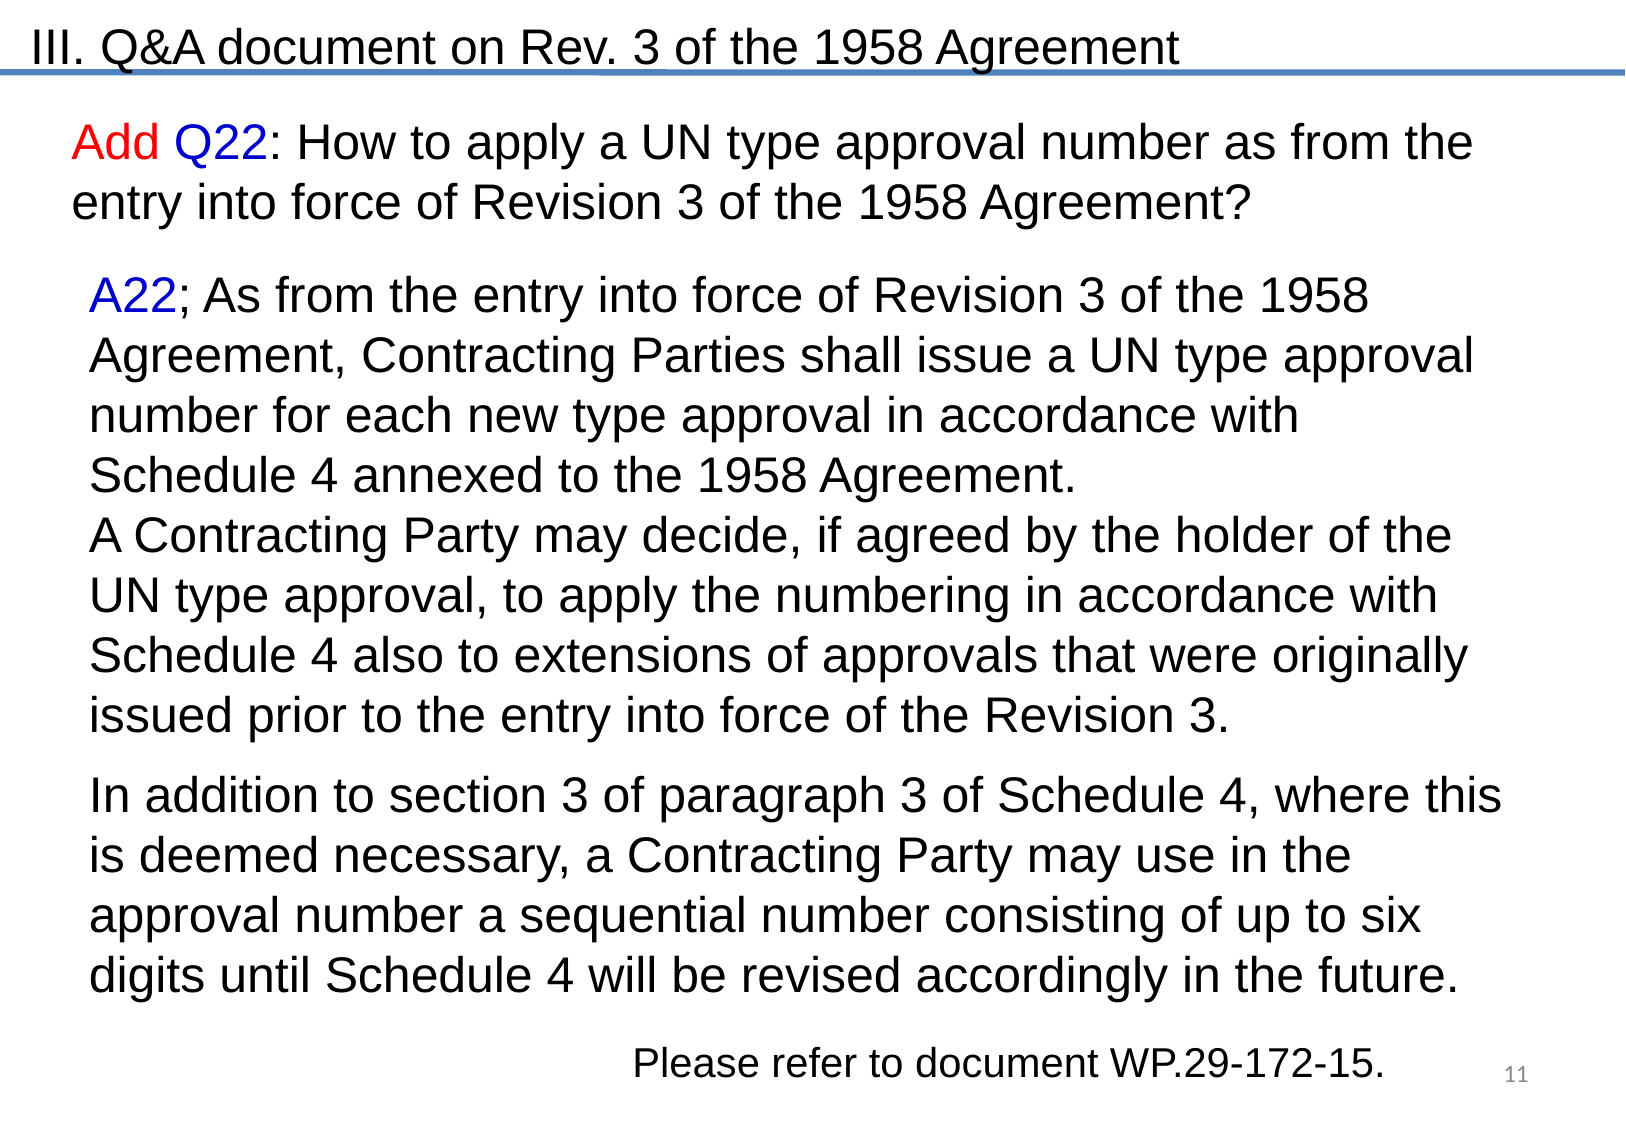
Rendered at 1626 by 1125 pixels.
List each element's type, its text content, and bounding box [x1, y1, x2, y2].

slide_number 11 [1164, 1042, 1544, 1103]
text_box III. Q&A document on Rev. 3 of the 1958 Agreement [15, 7, 1415, 82]
text_box Add Q22: How to apply a UN type approval number as from the entry into force of Revision 3 of the 1958 Agreement? [56, 101, 1534, 237]
text_box Please refer to document WP.29-172-15. [617, 1028, 1445, 1094]
text_box A22; As from the entry into force of Revision 3 of the 1958 Agreement, Contracting Parties shall issue a UN type approval number for each new type approval in accordance with Schedule 4 annexed to the 1958 Agreement. A Contracting Party may decide, if agreed by the holder of the UN type approval, to apply the numbering in accordance with Schedule 4 also to extensions of approvals that were originally issued prior to the entry into force of the Revision 3. In addition to section 3 of paragraph 3 of Schedule 4, where this is deemed necessary, a Contracting Party may use in the approval number a sequential number consisting of up to six digits until Schedule 4 will be revised accordingly in the future. [74, 255, 1522, 1010]
